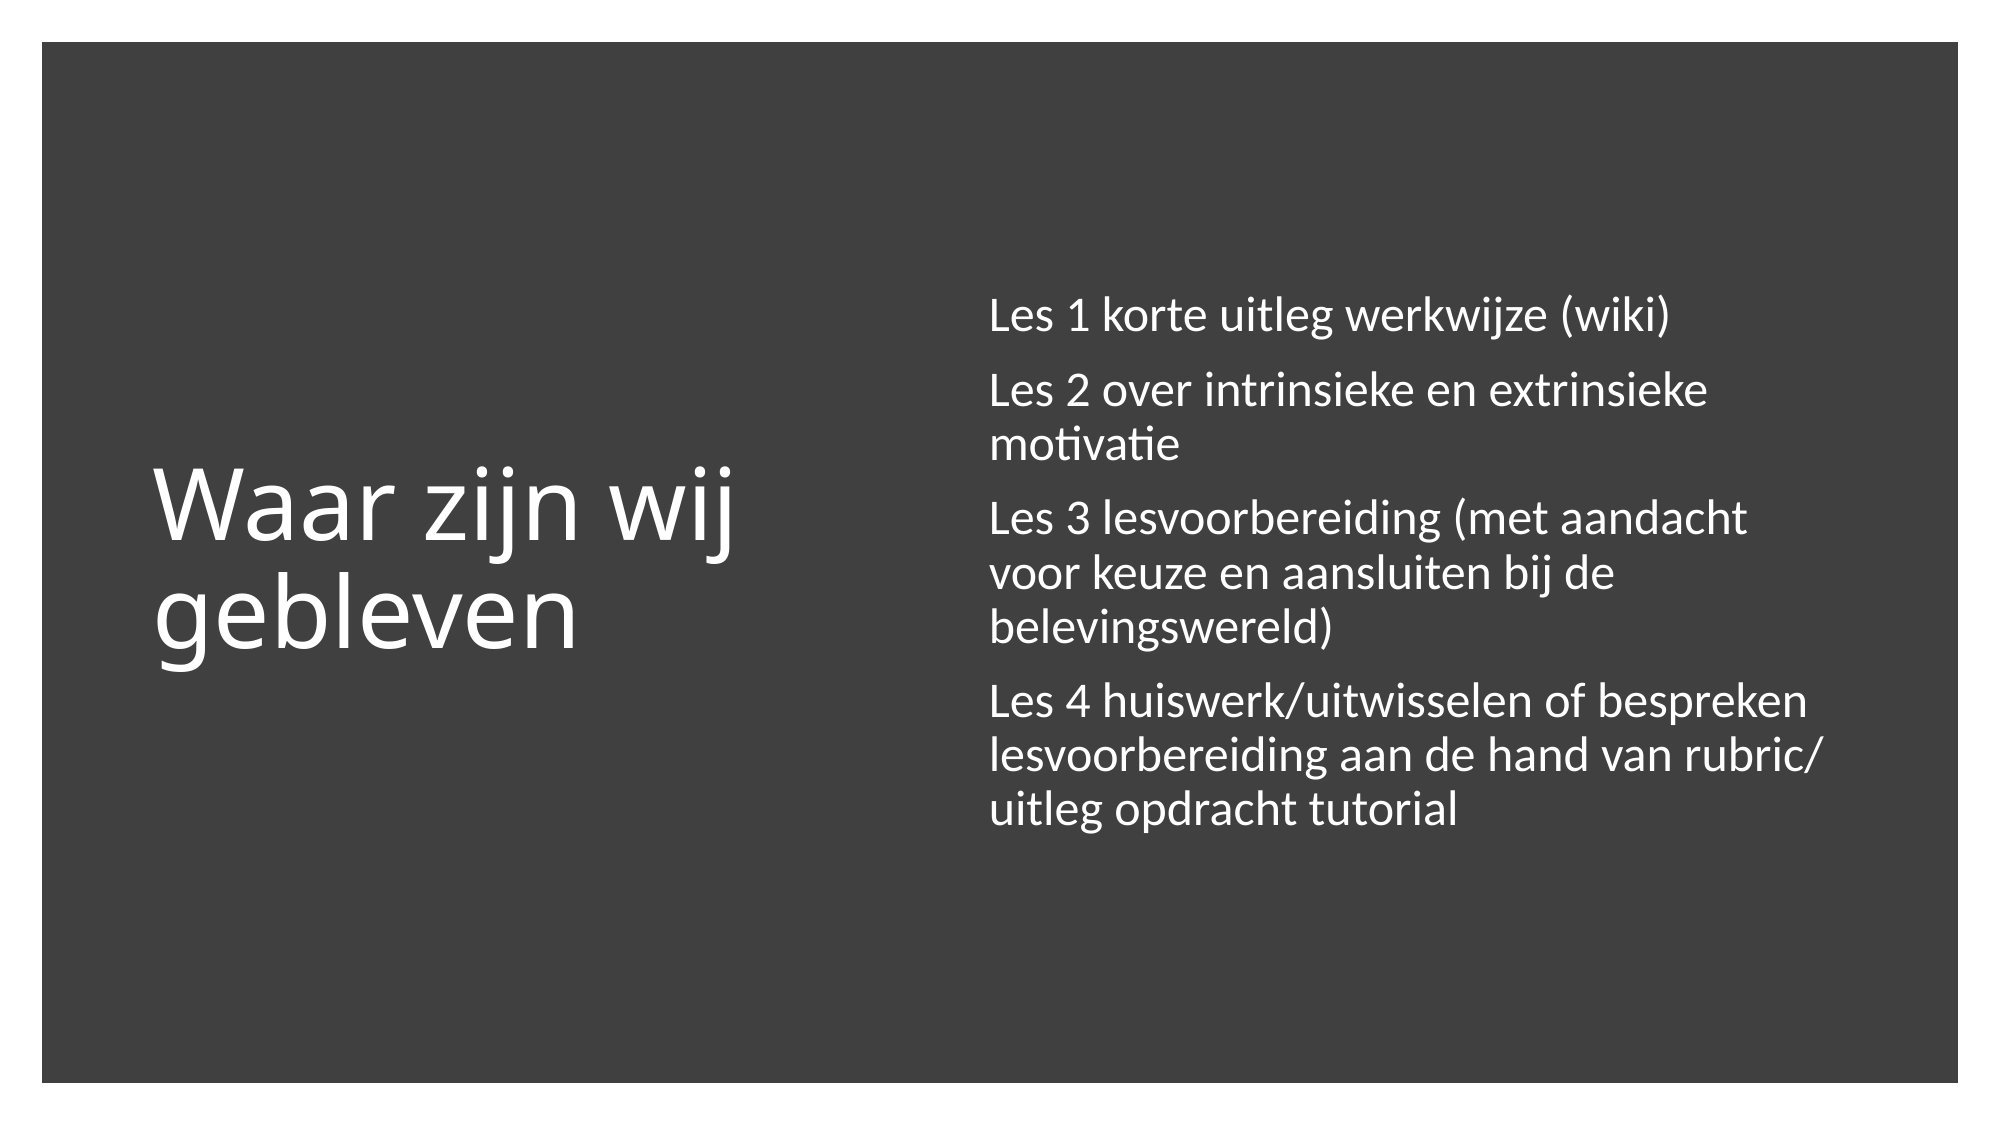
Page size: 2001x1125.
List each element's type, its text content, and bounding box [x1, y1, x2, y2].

title Waar zijn wij gebleven [137, 185, 813, 940]
list Les 1 korte uitleg werkwijze (wiki) Les 2 over intrinsieke en extrinsieke motivatie Les 3 lesvoorbereiding (met aandacht voor keuze en aansluiten bij de belevingswereld) Les 4 huiswerk/uitwisselen of bespreken lesvoorbereiding aan de hand van rubric/ uitleg opdracht tutorial [973, 185, 1863, 940]
text_box [52, 51, 1948, 1073]
